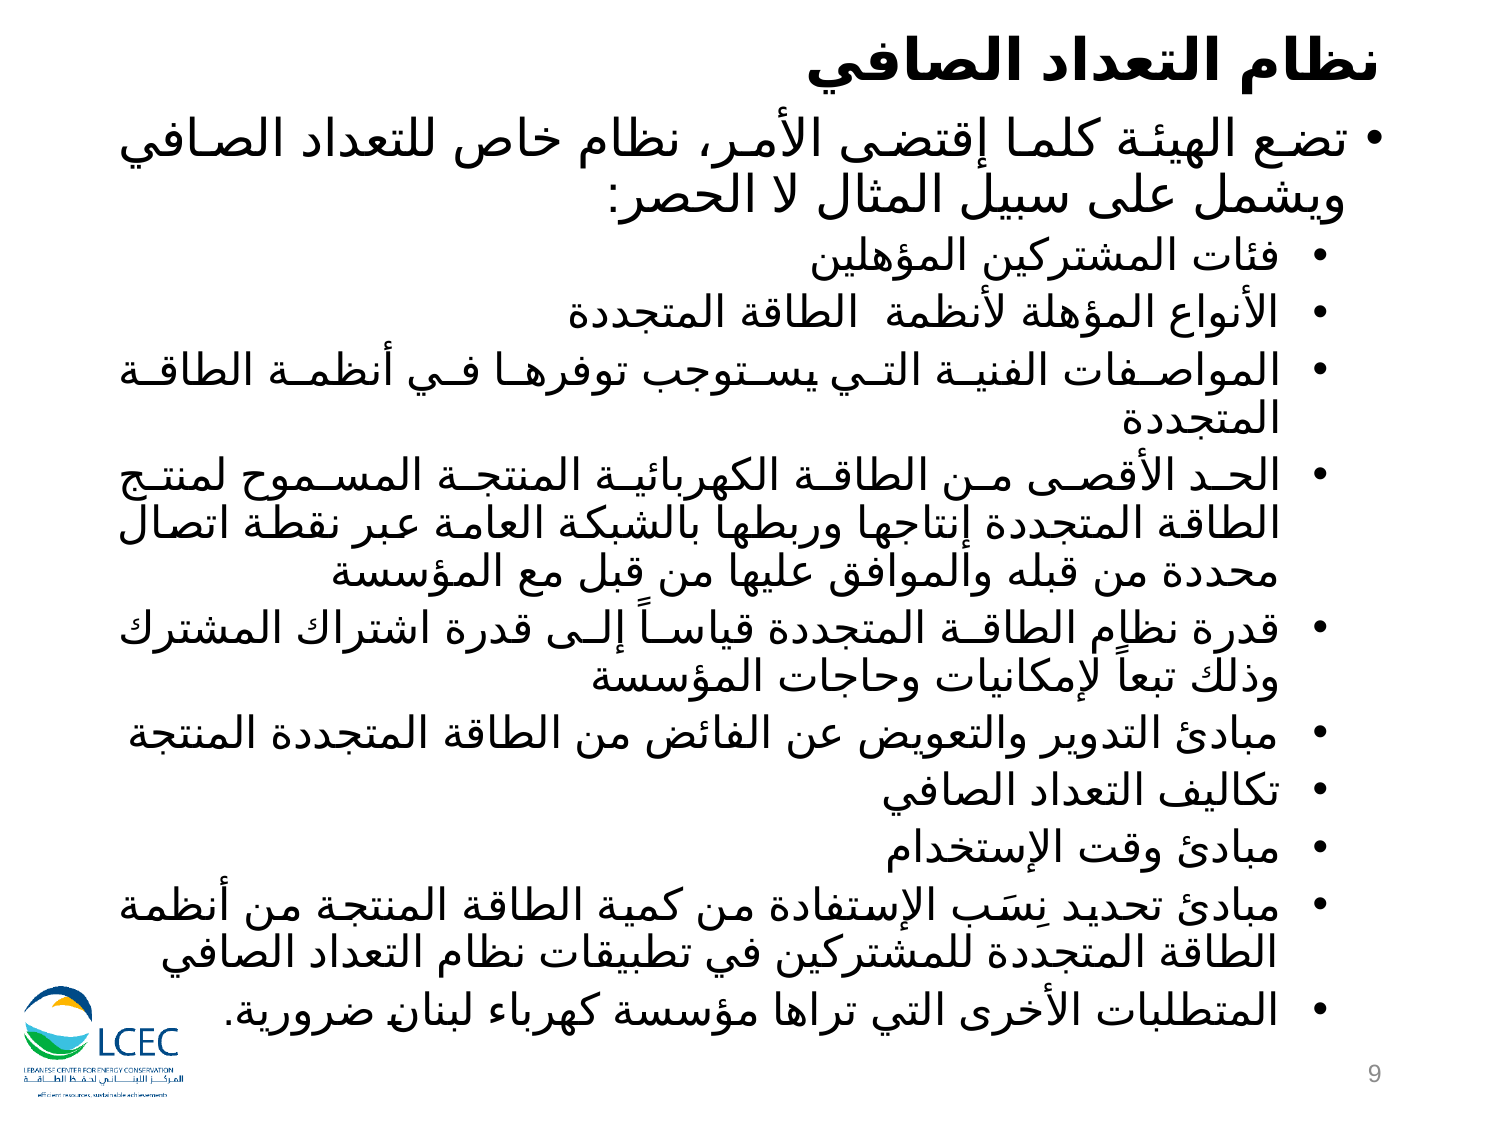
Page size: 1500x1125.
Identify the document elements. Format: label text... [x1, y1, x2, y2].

title نظام التعداد الصافي [103, 0, 1397, 104]
slide_number 9 [1059, 1042, 1397, 1103]
picture [22, 986, 184, 1099]
list تضع الهيئة كلما إقتضى الأمر، نظام خاص للتعداد الصافي ويشمل على سبيل المثال لا الحصر: فئات المشتركين المؤهلين الأنواع المؤهلة لأنظمة الطاقة المتجددة المواصفات الفنية التي يستوجب توفرها في أنظمة الطاقة المتجددة الحد الأقصى من الطاقة الكهربائية المنتجة المسموح لمنتج الطاقة المتجددة إنتاجها وربطها بالشبكة العامة عبر نقطة اتصال محددة من قبله والموافق عليها من قبل مع المؤسسة قدرة نظام الطاقة المتجددة قياساً إلى قدرة اشتراك المشترك وذلك تبعاً لإمكانيات وحاجات المؤسسة مبادئ التدوير والتعويض عن الفائض من الطاقة المتجددة المنتجة تكاليف التعداد الصافي مبادئ وقت الإستخدام مبادئ تحديد نِسَب الإستفادة من كمية الطاقة المنتجة من أنظمة الطاقة المتجددة للمشتركين في تطبيقات نظام التعداد الصافي المتطلبات الأخرى التي تراها مؤسسة كهرباء لبنان ضرورية. [103, 104, 1397, 1062]
